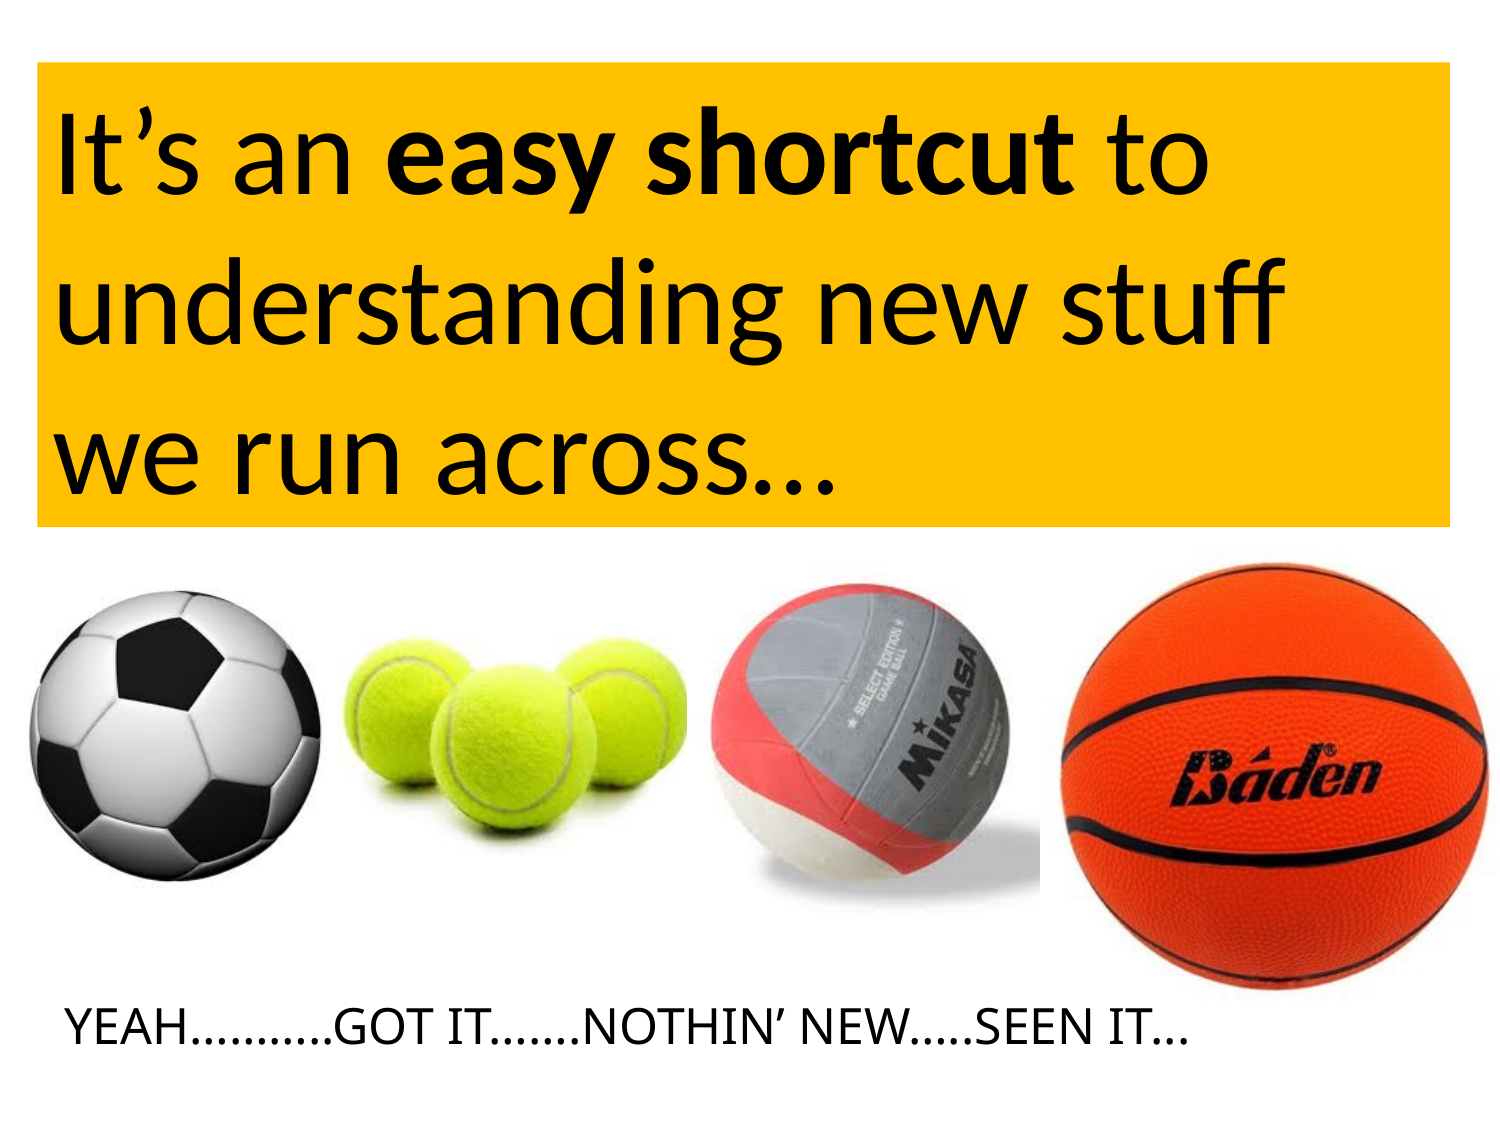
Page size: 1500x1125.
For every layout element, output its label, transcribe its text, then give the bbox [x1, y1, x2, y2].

picture [337, 562, 1040, 915]
text_box YEAH………..GOT IT…….NOTHIN’ NEW…..SEEN IT... [50, 987, 1500, 1063]
text_box It’s an easy shortcut to understanding new stuff we run across… [37, 62, 1450, 528]
picture [1046, 549, 1500, 1002]
picture [24, 587, 327, 888]
